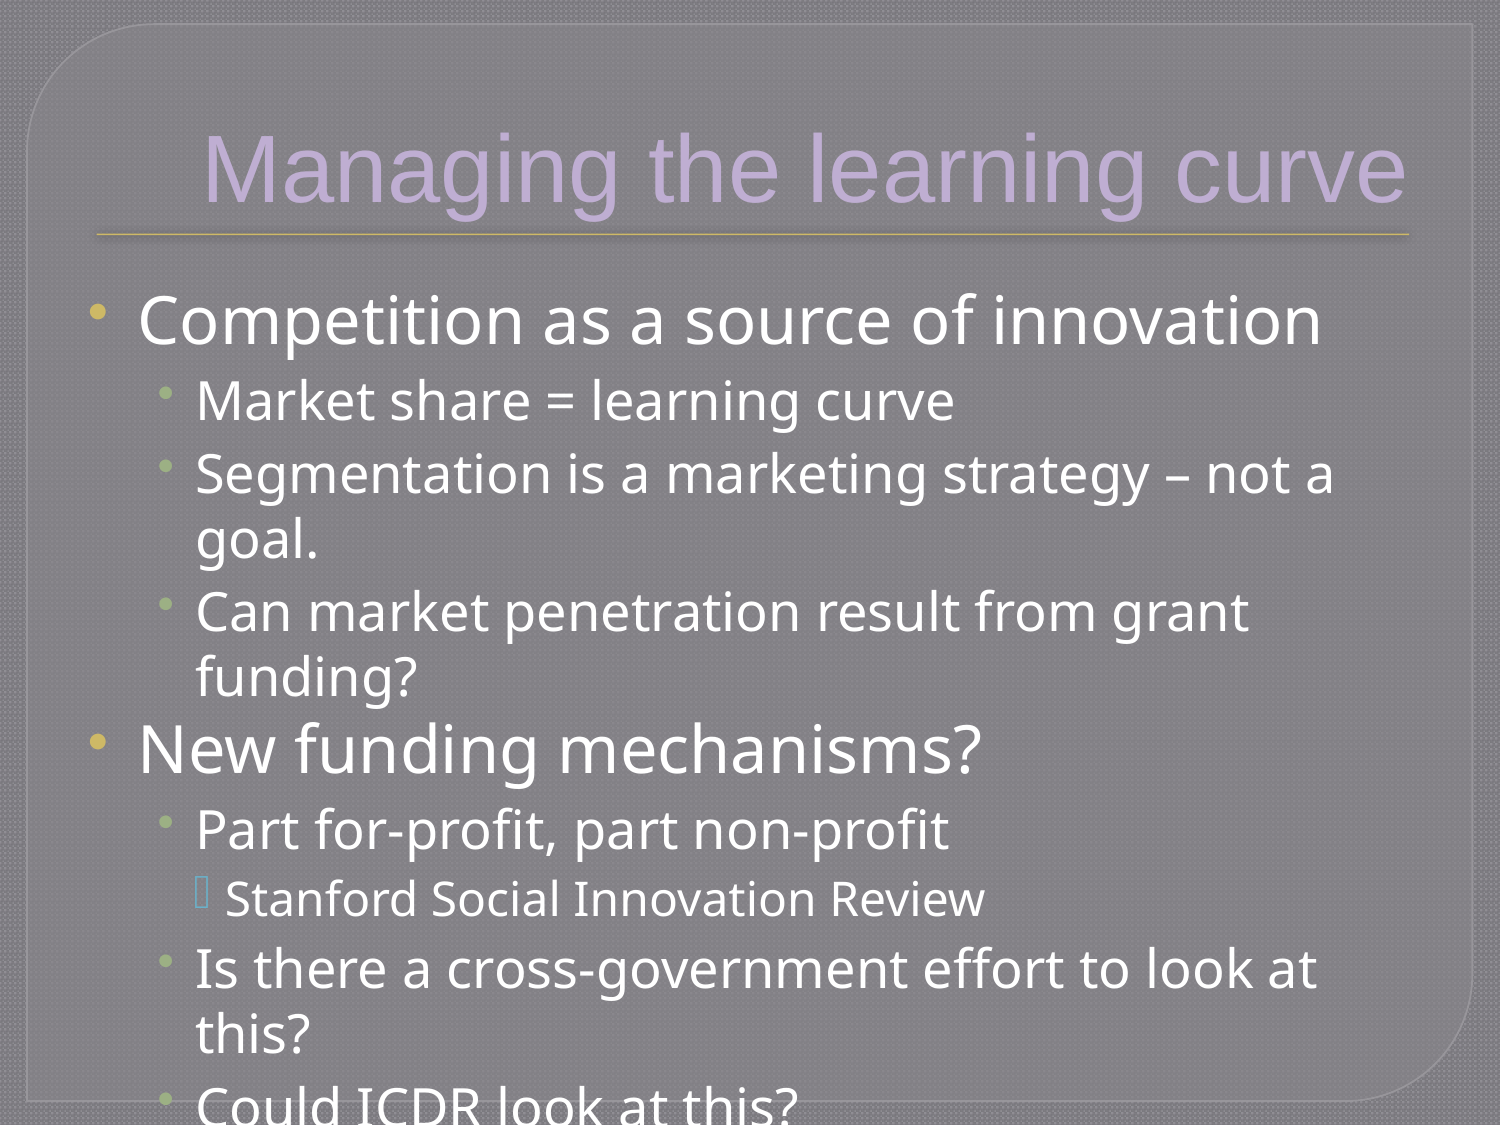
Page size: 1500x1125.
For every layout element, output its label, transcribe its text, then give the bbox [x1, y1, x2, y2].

title Managing the learning curve [75, 41, 1425, 230]
list Competition as a source of innovation Market share = learning curve Segmentation is a marketing strategy – not a goal. Can market penetration result from grant funding? New funding mechanisms? Part for-profit, part non-profit Stanford Social Innovation Review Is there a cross-government effort to look at this? Could ICDR look at this? [75, 270, 1425, 1013]
